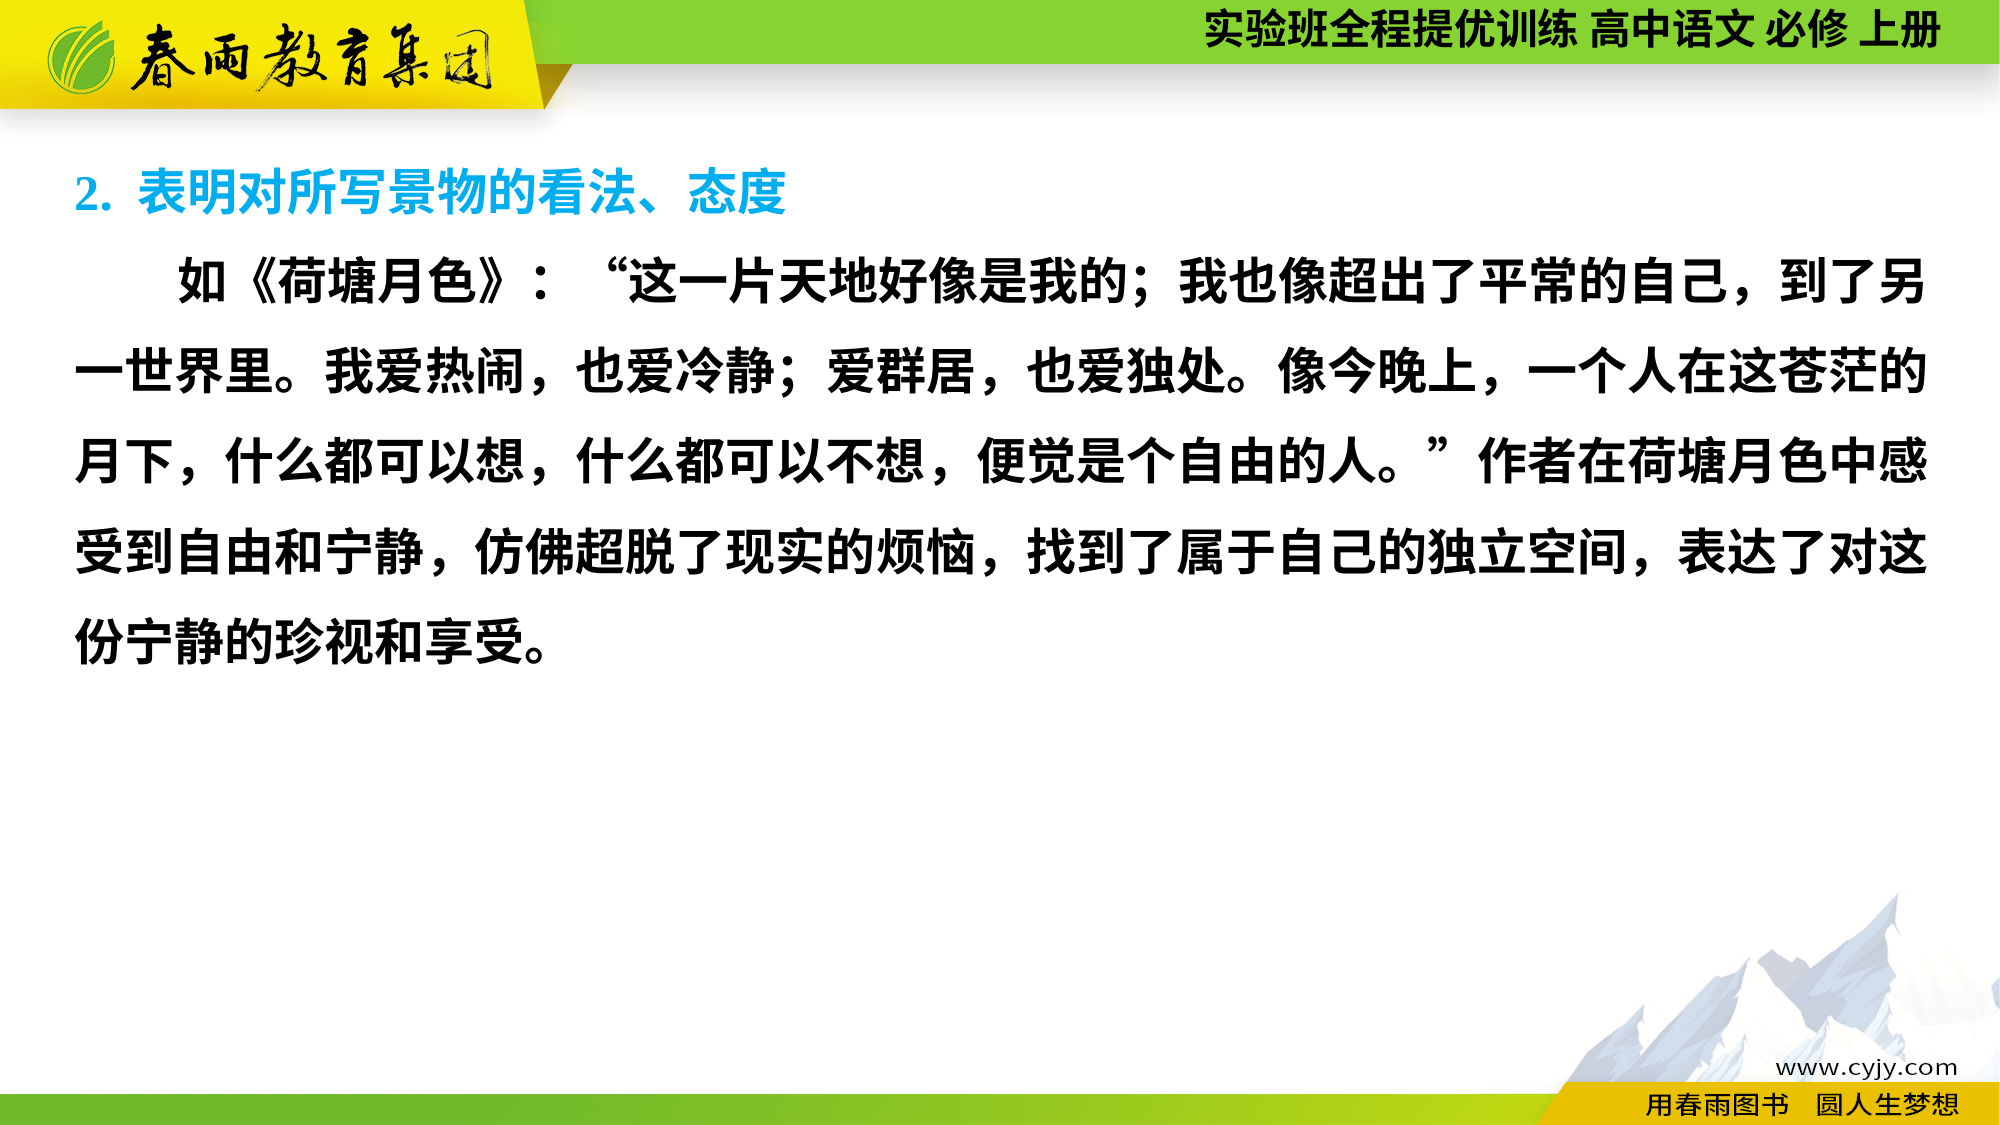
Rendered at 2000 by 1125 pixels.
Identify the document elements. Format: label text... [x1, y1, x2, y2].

list 2. 表明对所写景物的看法、态度 如《荷塘月色》：“这一片天地好像是我的；我也像超出了平常的自己，到了另一世界里。我爱热闹，也爱冷静；爱群居，也爱独处。像今晚上，一个人在这苍茫的月下，什么都可以想，什么都可以不想，便觉是个自由的人。”作者在荷塘月色中感受到自由和宁静，仿佛超脱了现实的烦恼，找到了属于自己的独立空间，表达了对这份宁静的珍视和享受。 [59, 122, 1944, 683]
picture [0, 0, 2000, 1125]
